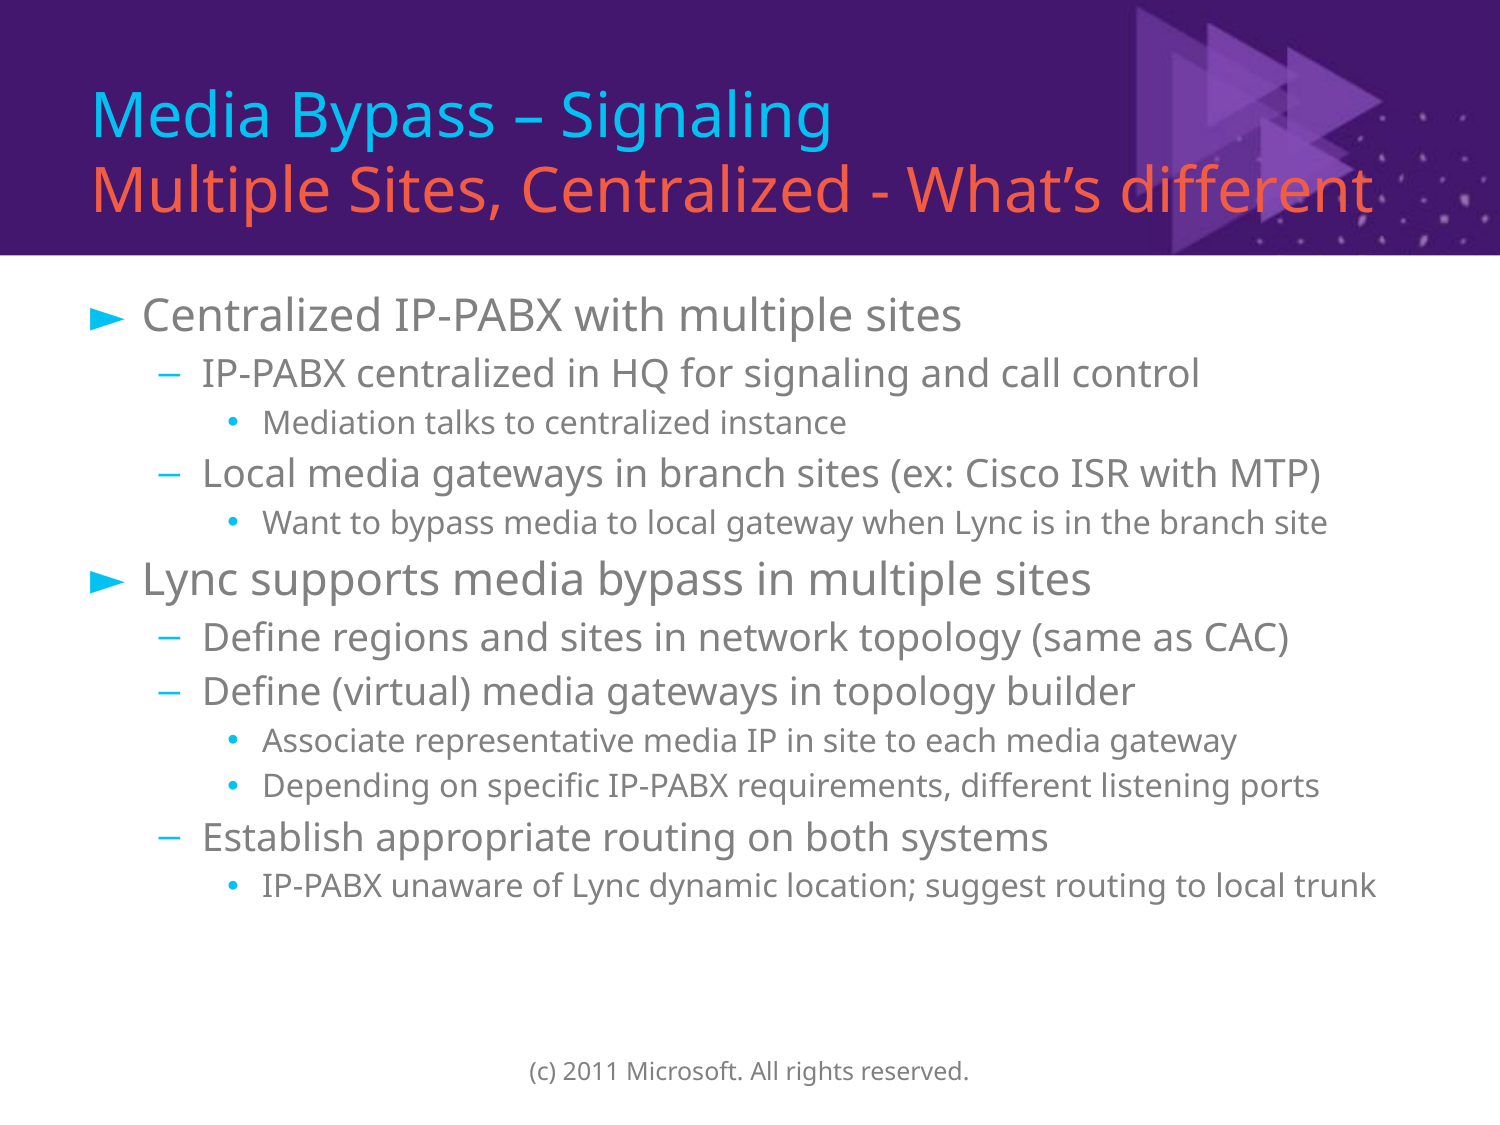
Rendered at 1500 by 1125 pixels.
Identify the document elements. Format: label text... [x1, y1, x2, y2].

footer (c) 2011 Microsoft. All rights reserved. [512, 1042, 988, 1103]
picture [0, 0, 1500, 255]
list Centralized IP-PABX with multiple sites IP-PABX centralized in HQ for signaling and call control Mediation talks to centralized instance Local media gateways in branch sites (ex: Cisco ISR with MTP) Want to bypass media to local gateway when Lync is in the branch site Lync supports media bypass in multiple sites Define regions and sites in network topology (same as CAC) Define (virtual) media gateways in topology builder Associate representative media IP in site to each media gateway Depending on specific IP-PABX requirements, different listening ports Establish appropriate routing on both systems IP-PABX unaware of Lync dynamic location; suggest routing to local trunk [75, 278, 1425, 1047]
title Media Bypass – Signaling Multiple Sites, Centralized - What’s different [75, 56, 1425, 244]
